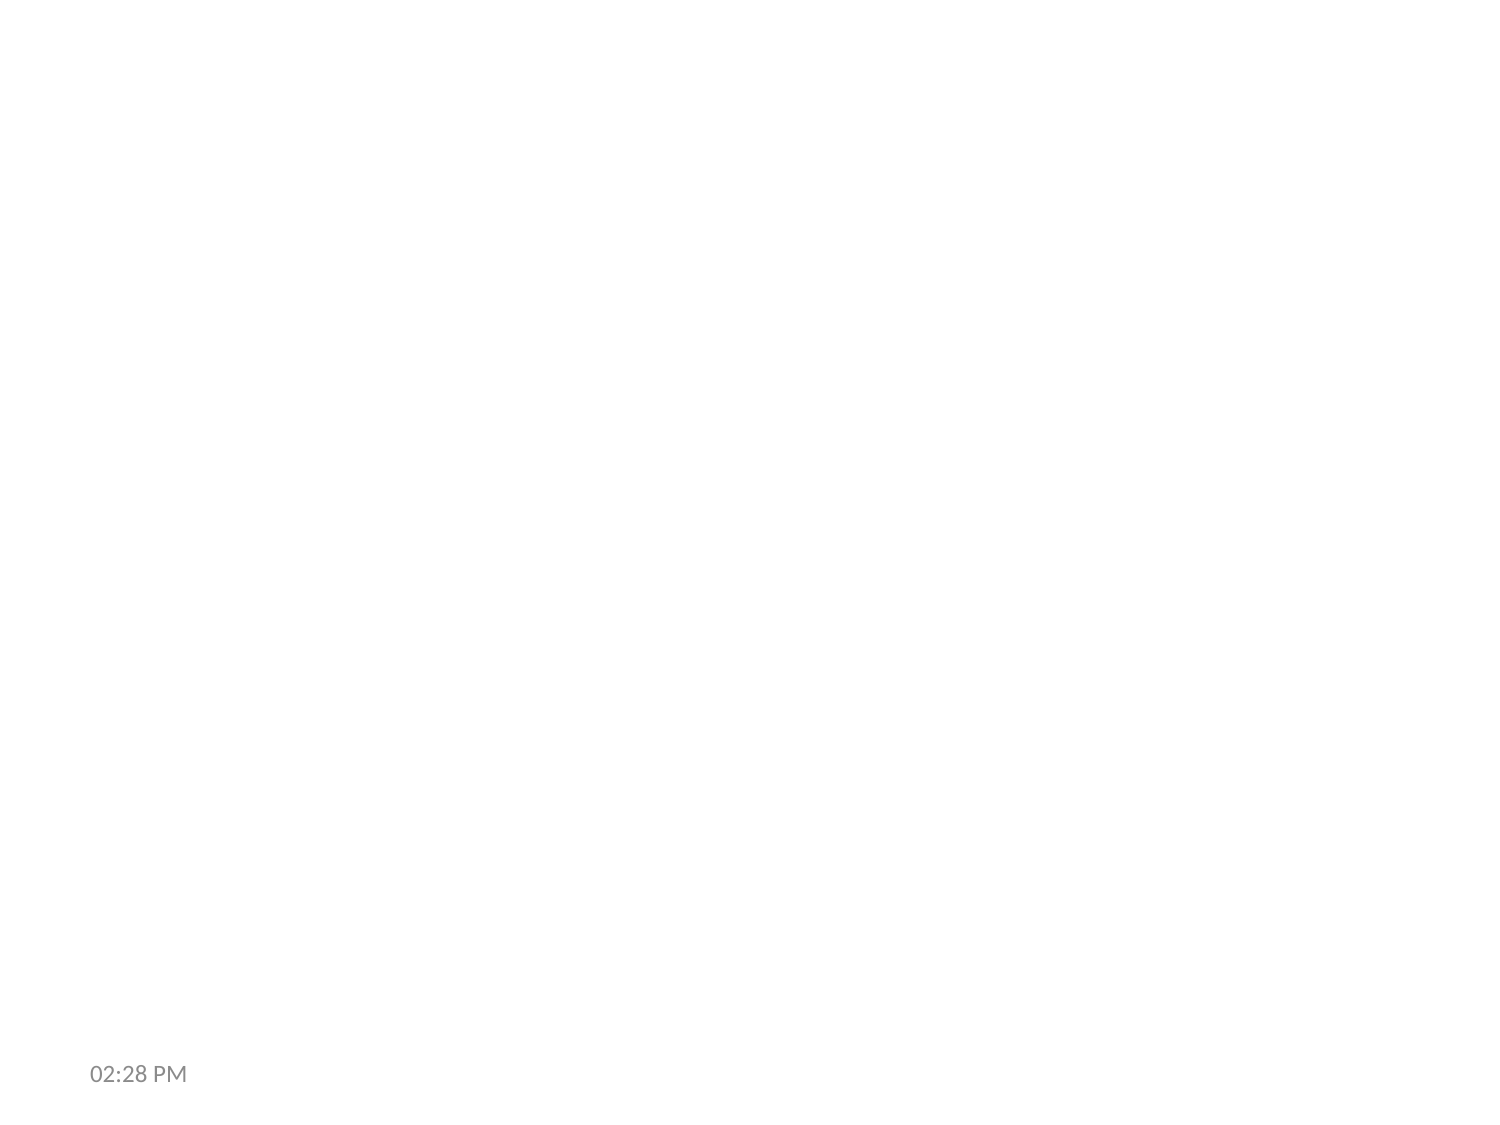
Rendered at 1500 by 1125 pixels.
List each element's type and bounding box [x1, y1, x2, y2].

slide_number [75, 1042, 425, 1103]
